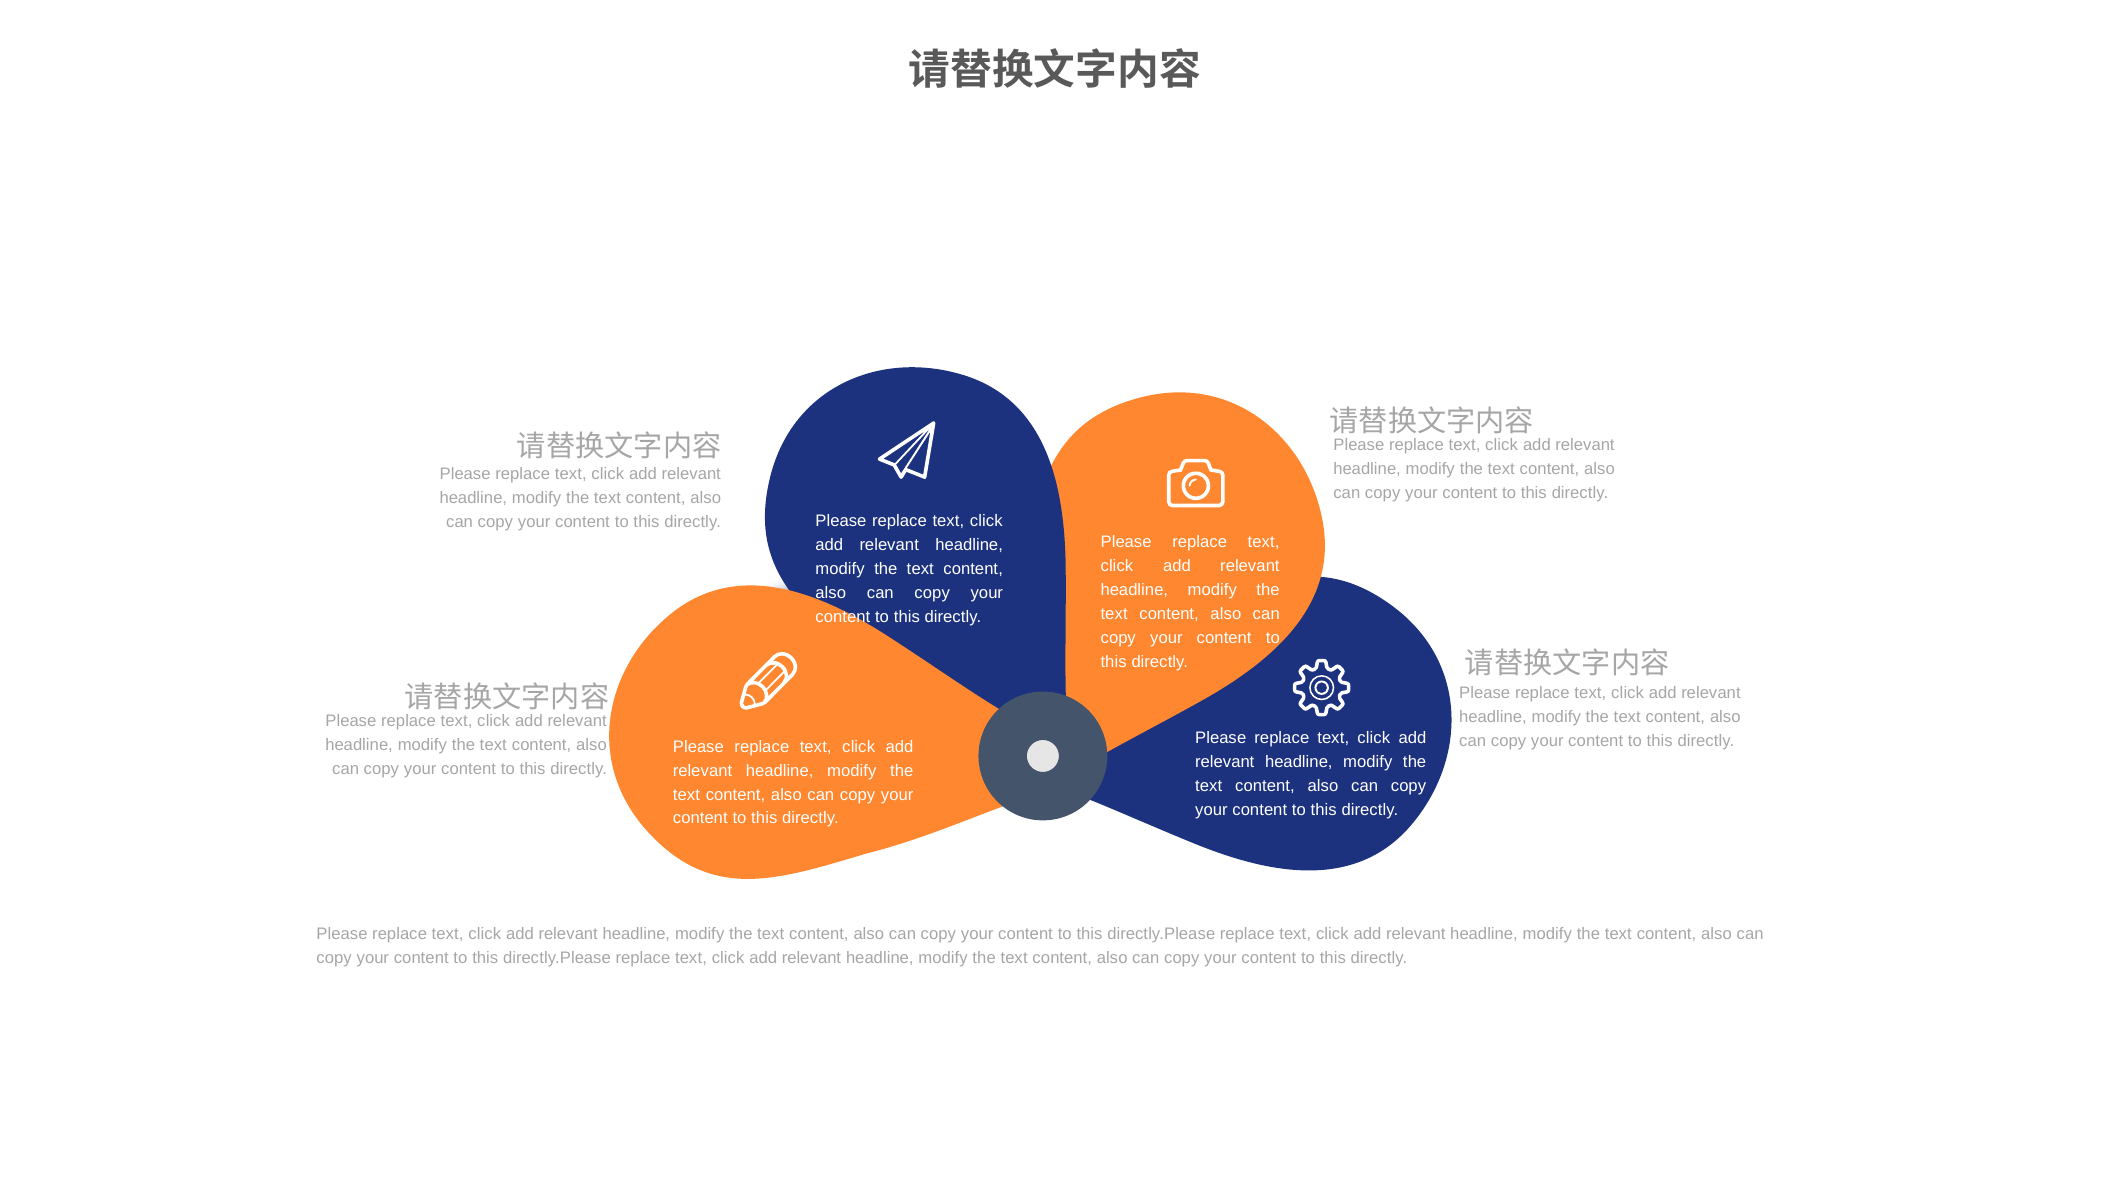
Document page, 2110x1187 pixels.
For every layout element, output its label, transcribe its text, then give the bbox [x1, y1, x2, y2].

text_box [1442, 395, 1644, 501]
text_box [295, 671, 611, 777]
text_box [1459, 637, 1771, 749]
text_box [624, 373, 1442, 921]
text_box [409, 420, 624, 530]
text_box Please replace text, click add relevant headline, modify the text content, also can copy your content to this directly.Please replace text, click add relevant headline, modify the text content, also can copy your content to this directly.Please replace text, click add relevant headline, modify the text content, also can copy your content to this directly. [316, 918, 1793, 967]
text_box 请替换文字内容 [821, 27, 1289, 99]
